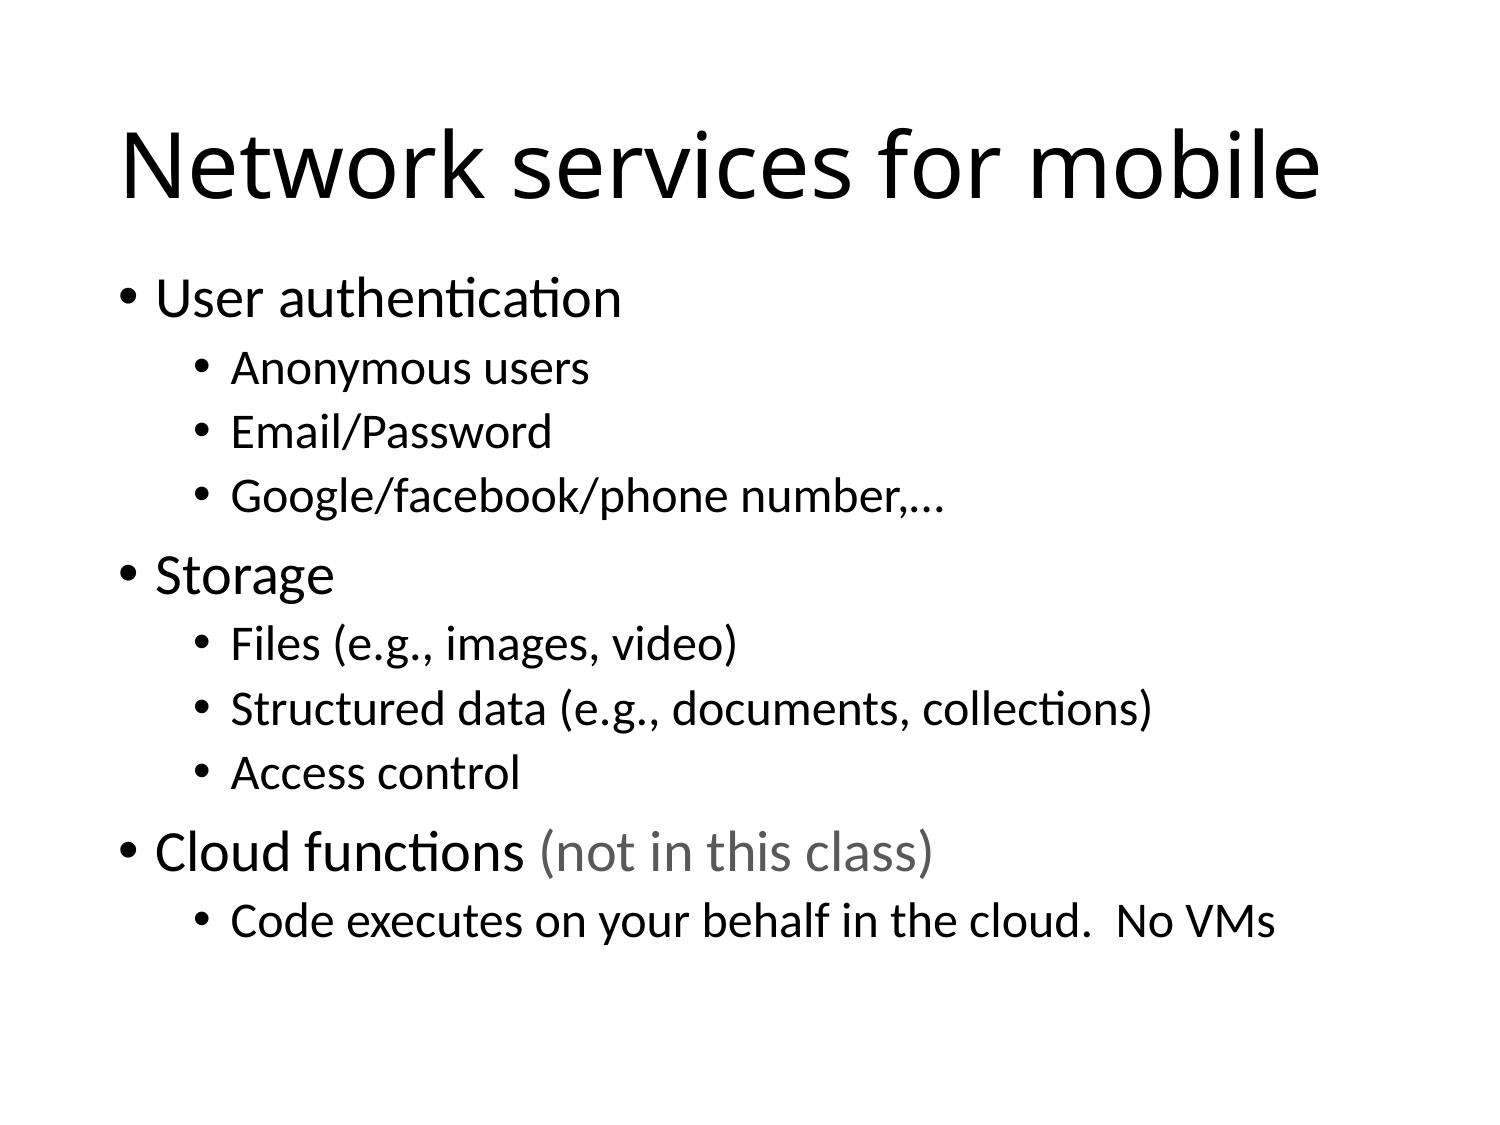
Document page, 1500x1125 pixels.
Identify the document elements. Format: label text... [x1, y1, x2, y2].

list User authentication Anonymous users Email/Password Google/facebook/phone number,… Storage Files (e.g., images, video) Structured data (e.g., documents, collections) Access control Cloud functions (not in this class) Code executes on your behalf in the cloud. No VMs [103, 260, 1397, 974]
title Network services for mobile [103, 59, 1397, 260]
